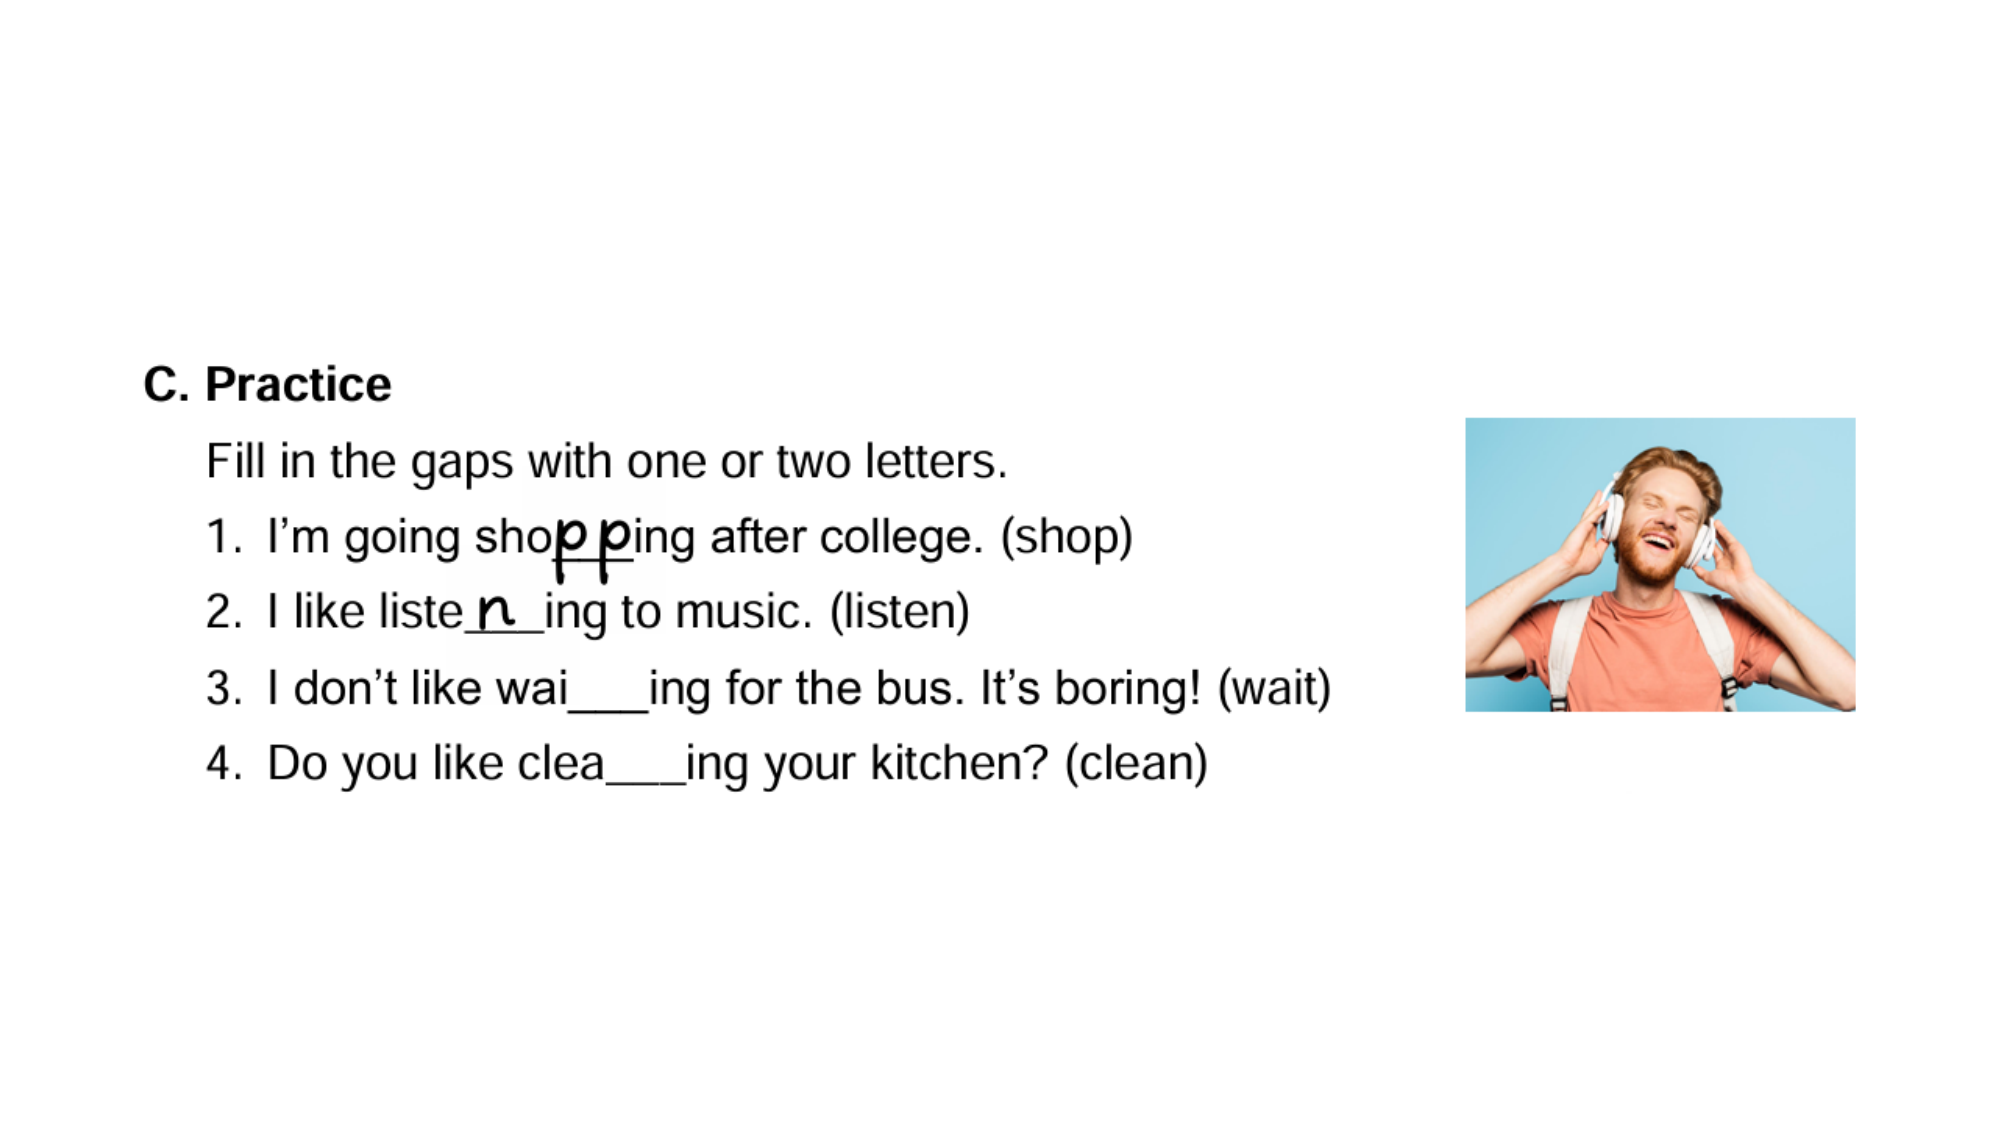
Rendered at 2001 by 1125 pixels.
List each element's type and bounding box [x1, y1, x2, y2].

picture [104, 329, 1895, 796]
